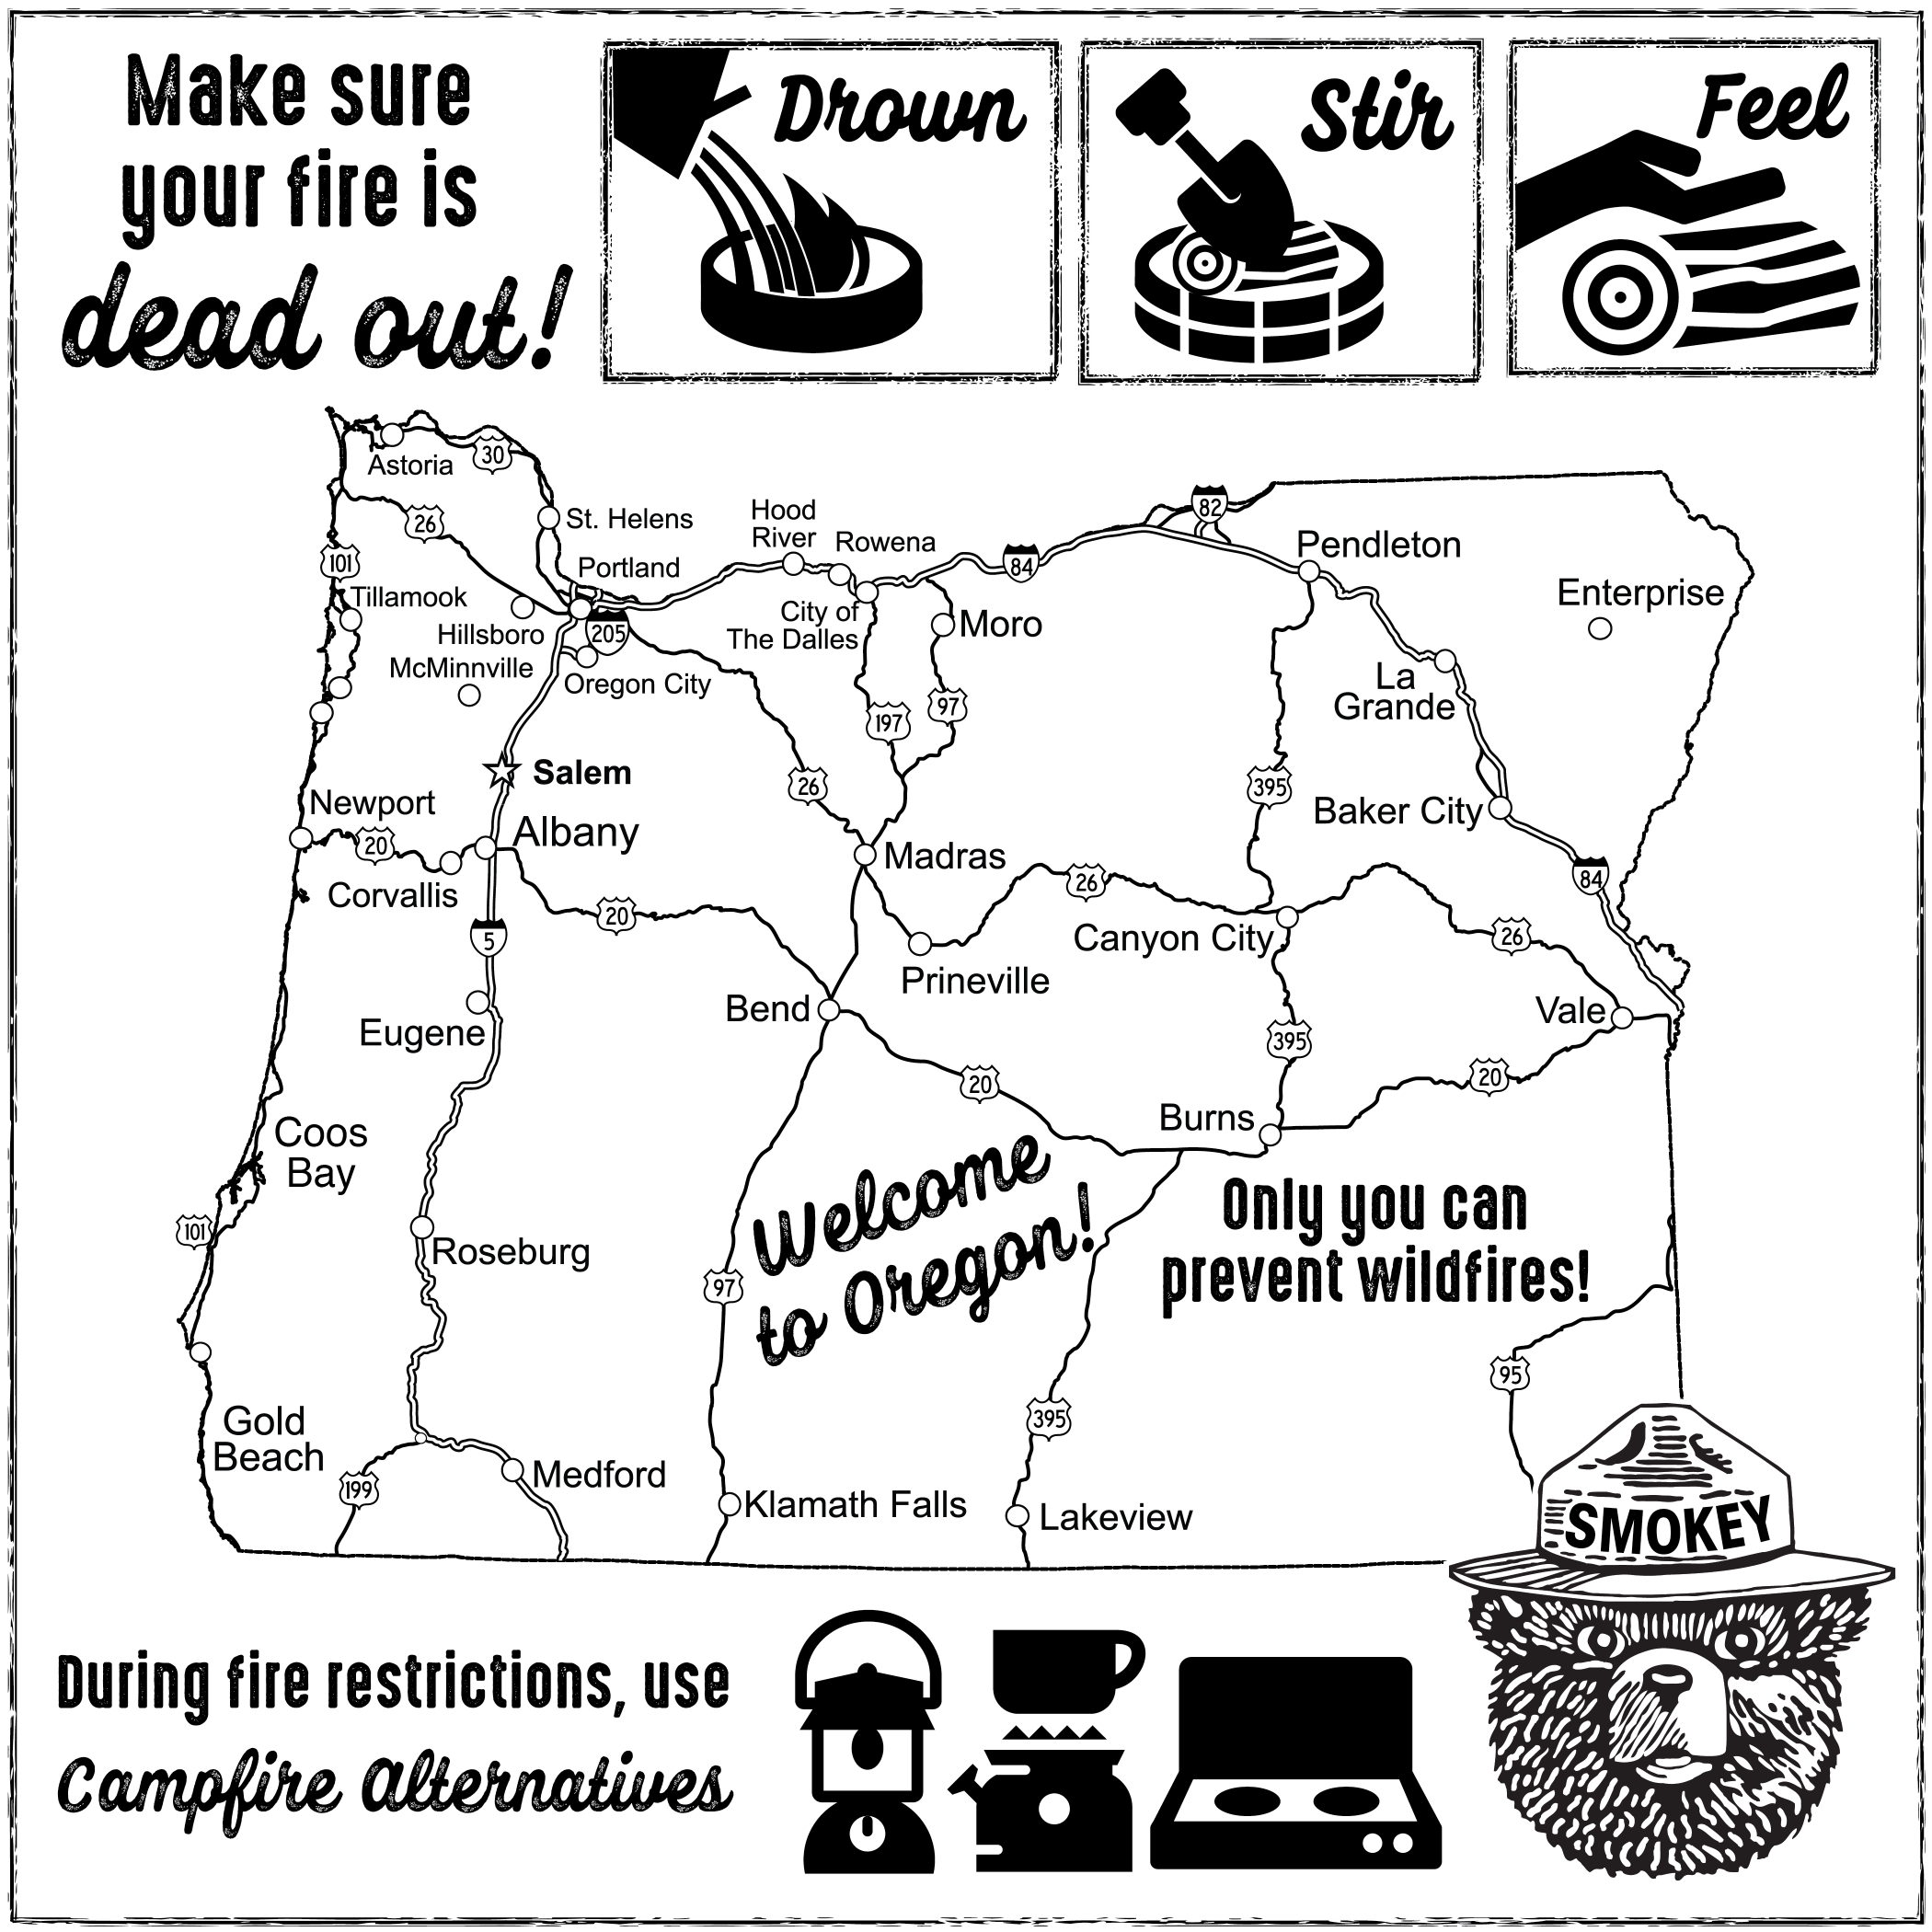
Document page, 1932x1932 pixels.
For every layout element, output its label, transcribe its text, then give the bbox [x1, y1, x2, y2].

picture [6, 6, 1926, 1926]
title Pack it out trash bag oregon [0, 706, 6, 960]
title Pack it out trash bag oregon [1926, 706, 1932, 960]
